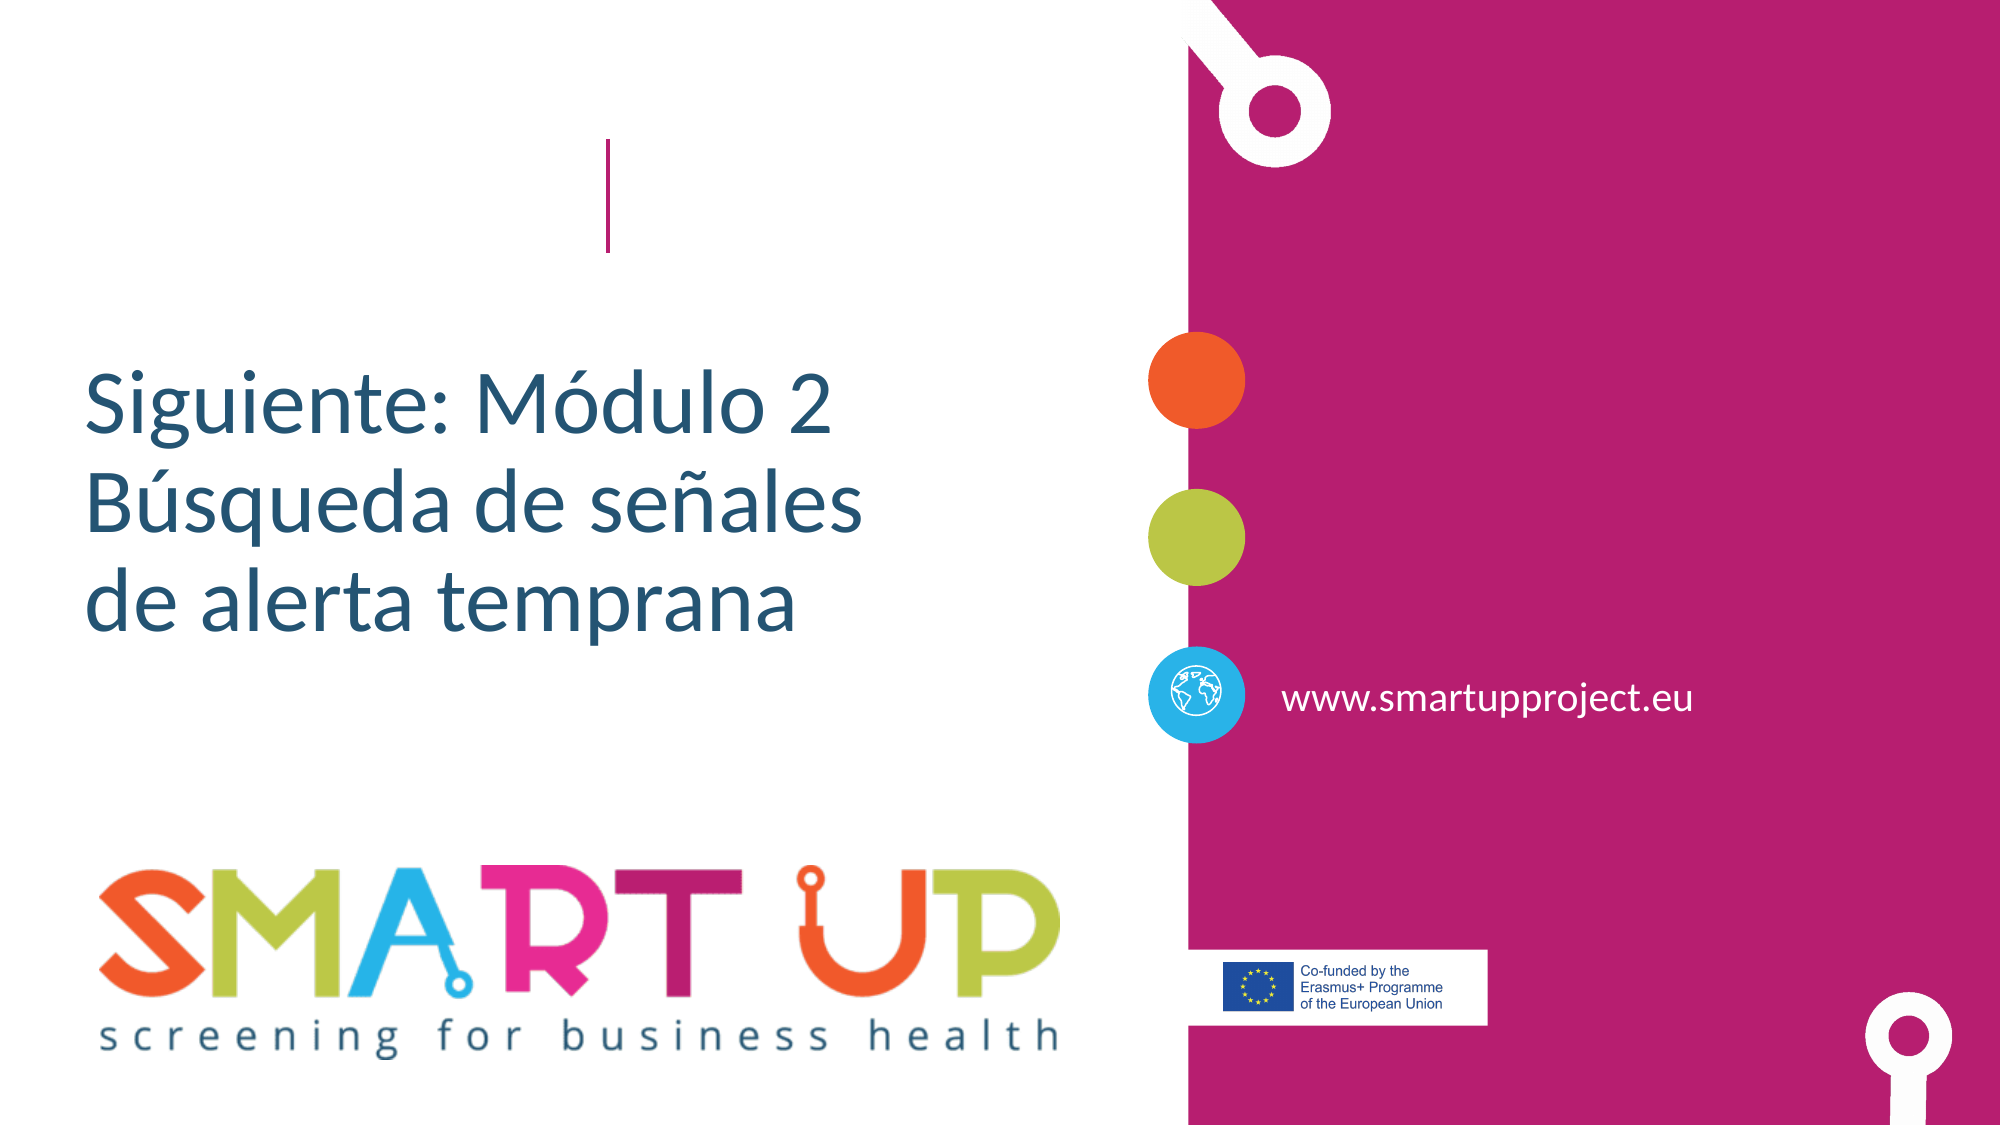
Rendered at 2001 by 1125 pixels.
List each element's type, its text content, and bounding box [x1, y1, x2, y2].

picture [1807, 987, 2001, 1125]
list www.smartupproject.eu [1266, 667, 1915, 791]
picture [99, 865, 1060, 1060]
picture [1181, 0, 1371, 212]
list Siguiente: Módulo 2 Búsqueda de señales de alerta temprana [70, 505, 966, 620]
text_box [1171, 665, 1221, 716]
